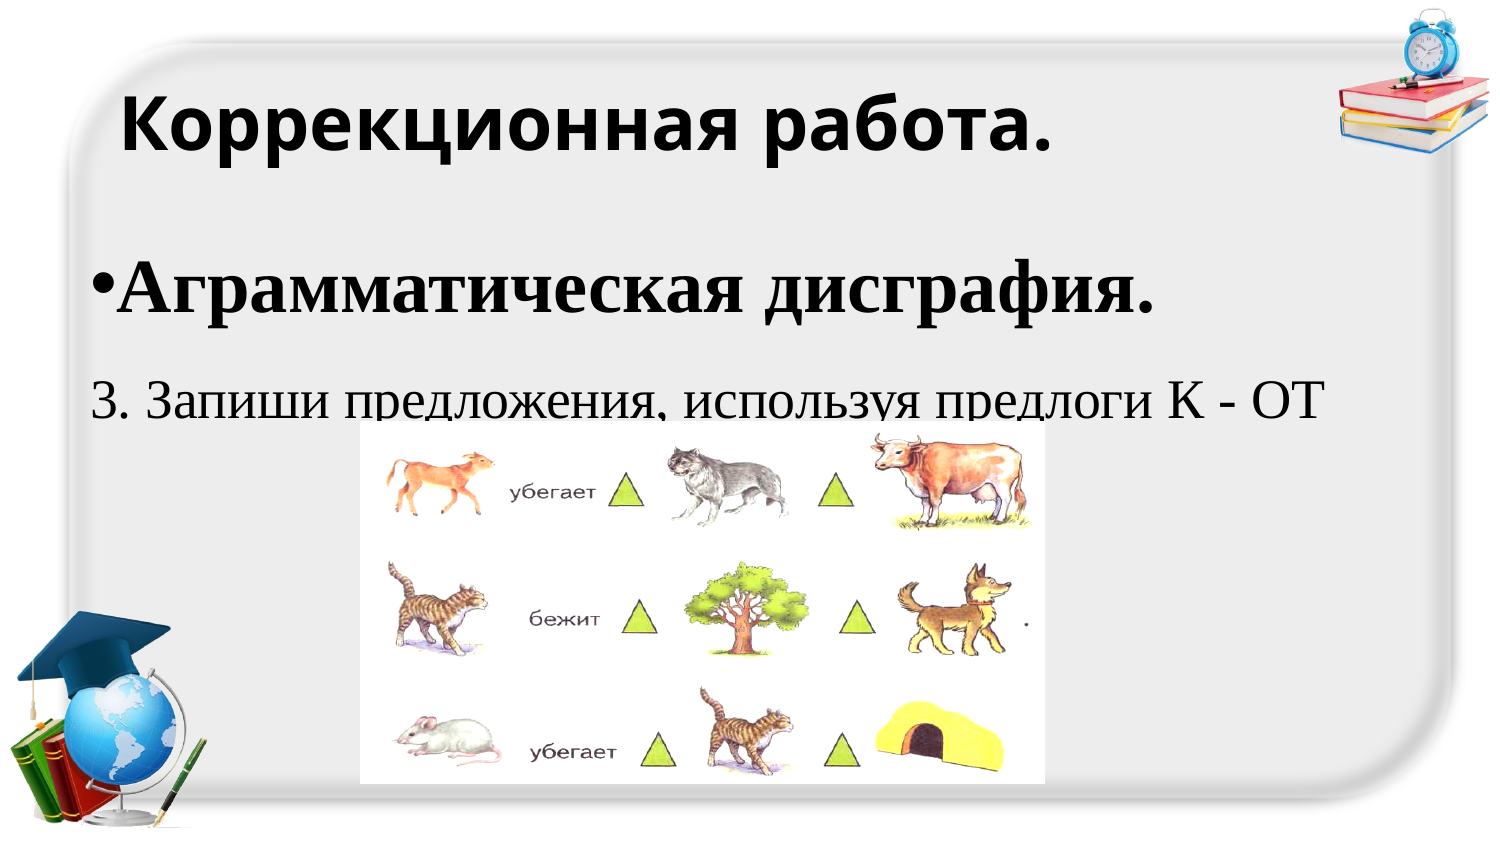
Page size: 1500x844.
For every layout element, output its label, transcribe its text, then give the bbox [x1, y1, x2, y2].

title Коррекционная работа. [103, 44, 1397, 164]
picture [360, 421, 1046, 784]
picture [0, 587, 241, 844]
list Аграмматическая дисграфия. 3. Запиши предложения, используя предлоги К - ОТ [75, 164, 1425, 777]
picture [1316, 0, 1500, 167]
